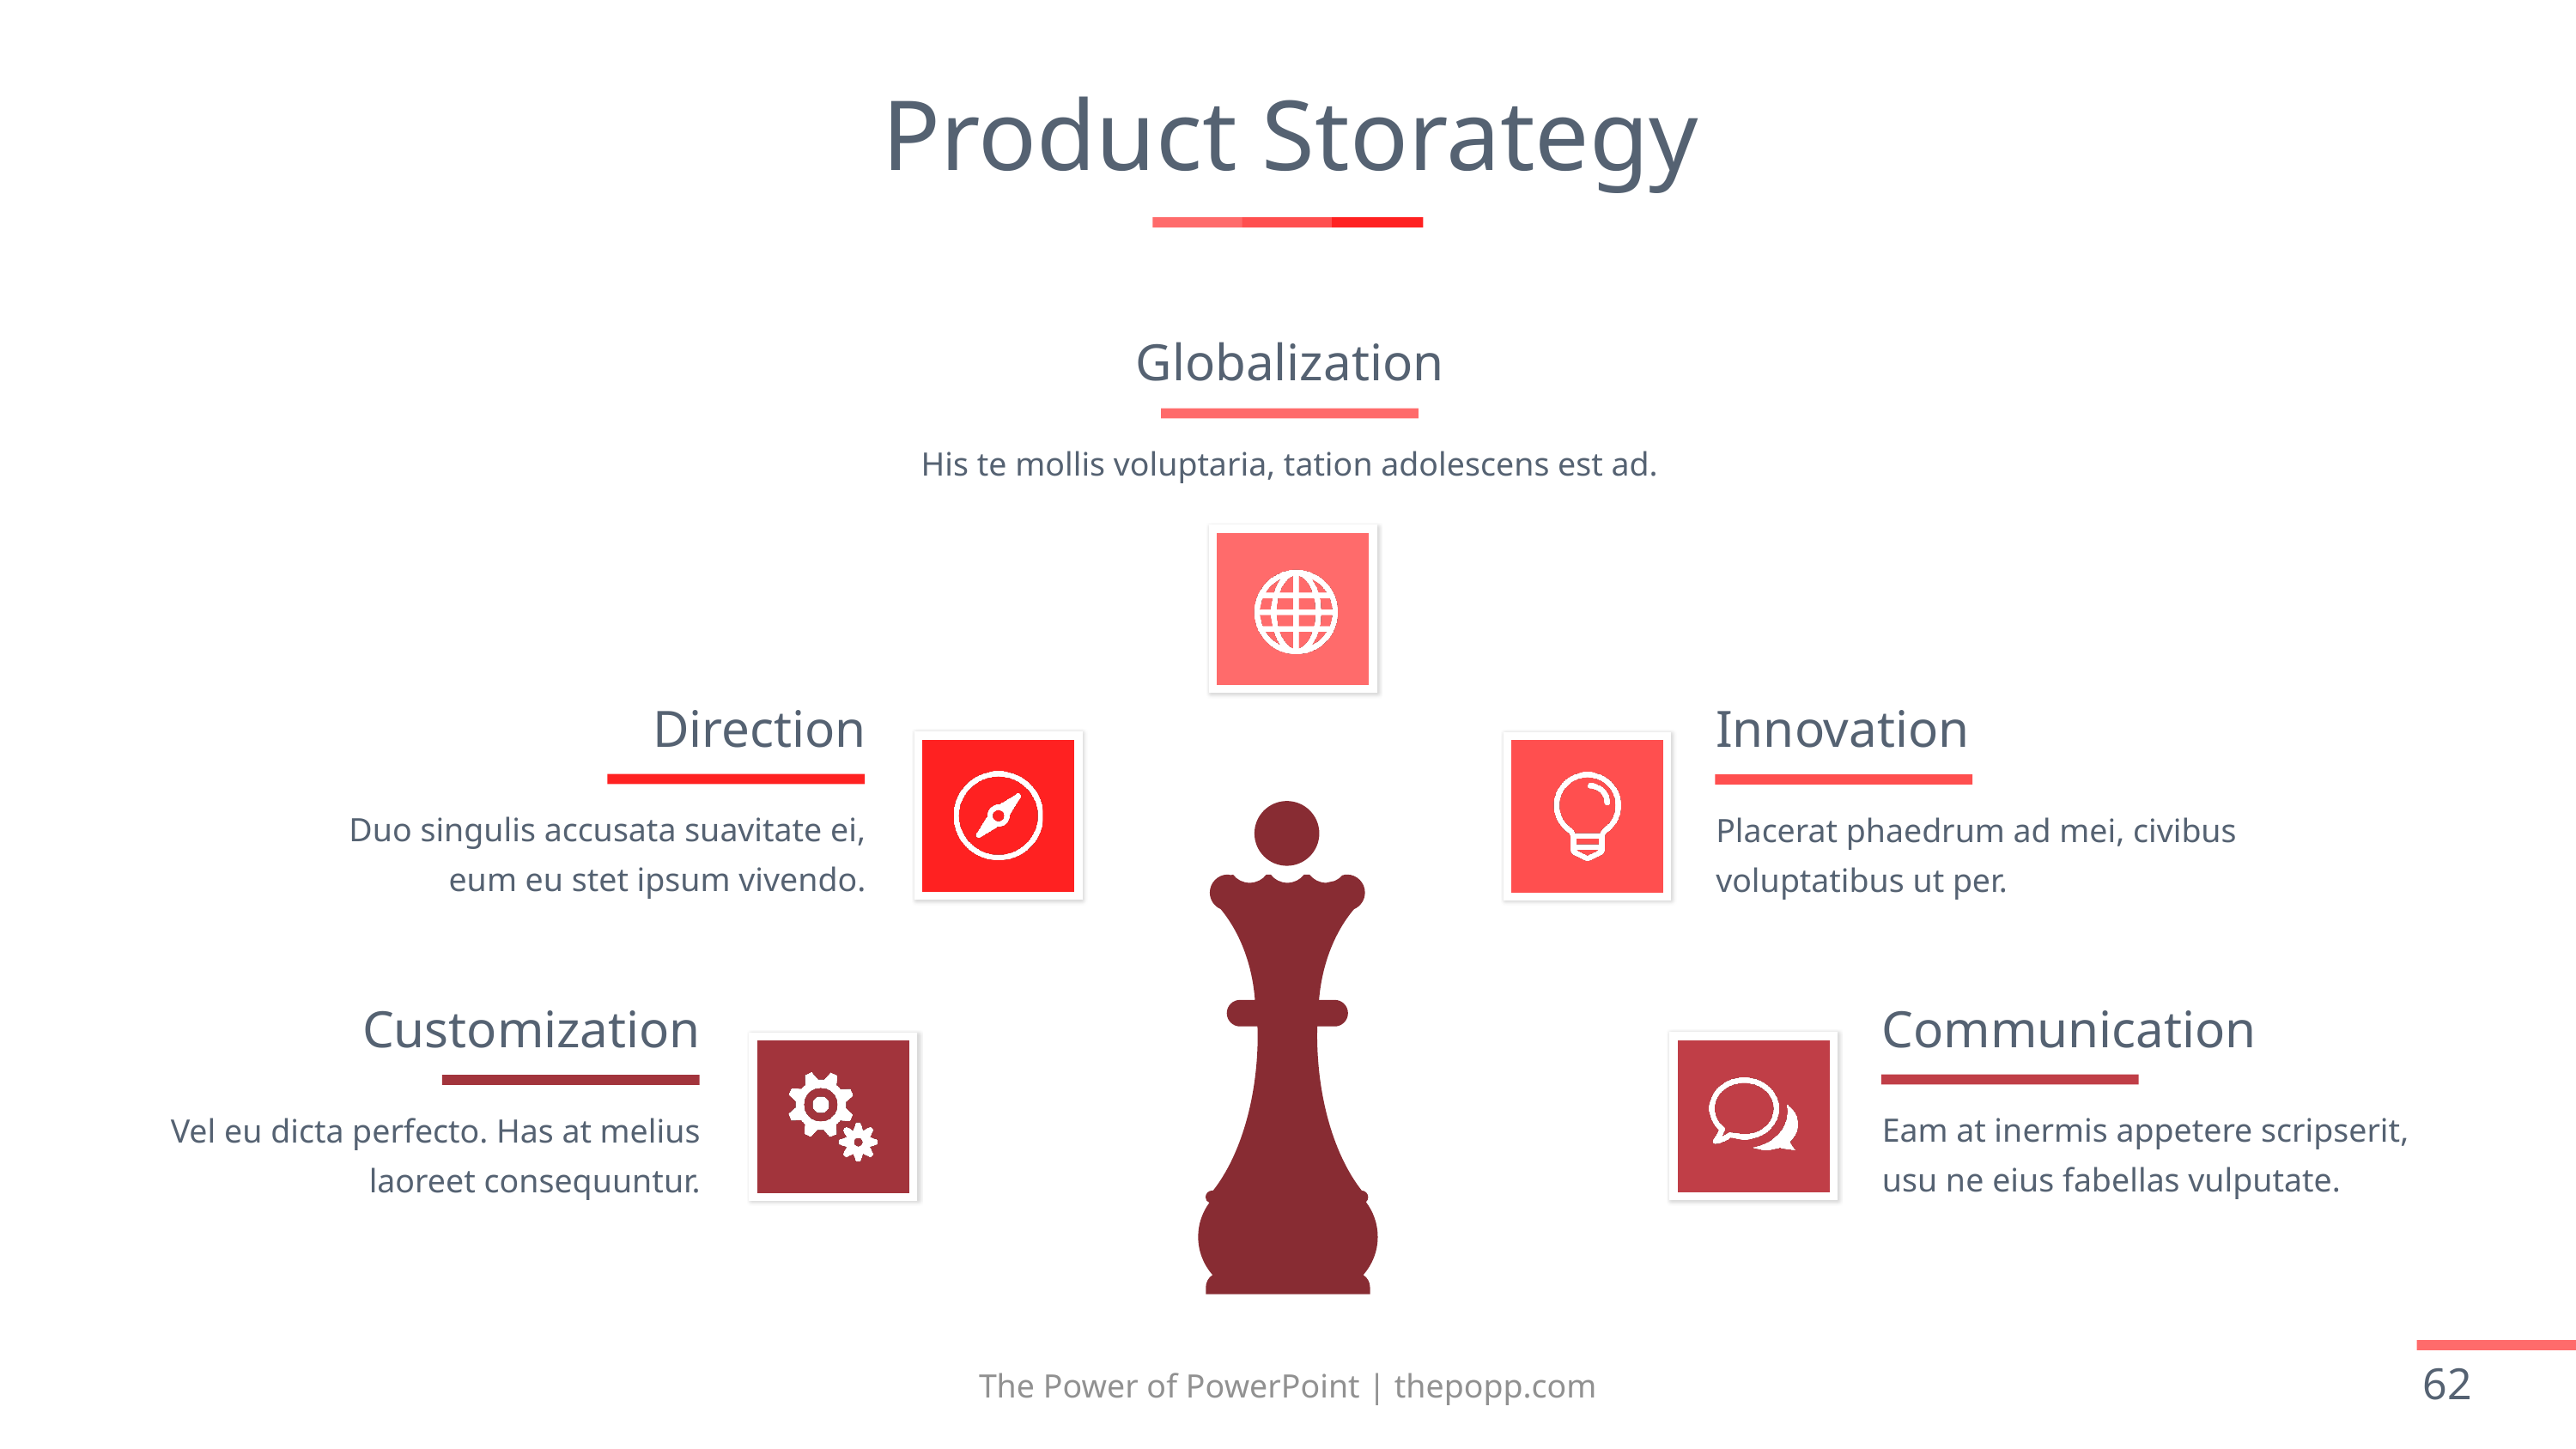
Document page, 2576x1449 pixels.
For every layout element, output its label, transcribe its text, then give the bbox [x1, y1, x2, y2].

list Globalization [867, 308, 1713, 414]
picture [1709, 1071, 1798, 1161]
title Product Storategy [69, 49, 2512, 230]
picture [788, 1072, 878, 1161]
list Innovation [1703, 675, 2302, 780]
list Direction [280, 674, 879, 779]
list Vel eu dicta perfecto. Has at melius laoreet consequuntur. [114, 1092, 714, 1247]
picture [1542, 772, 1632, 861]
picture [953, 771, 1043, 860]
footer The Power of PowerPoint | thepopp.com [853, 1349, 1723, 1427]
list Duo singulis accusata suavitate ei, eum eu stet ipsum vivendo. [280, 791, 879, 946]
list Communication [1868, 974, 2469, 1080]
slide_number 62 [2409, 1351, 2576, 1421]
list Placerat phaedrum ad mei, civibus voluptatibus ut per. [1703, 791, 2302, 947]
picture [1249, 564, 1338, 654]
list Eam at inermis appetere scripserit, usu ne eius fabellas vulputate. [1868, 1091, 2469, 1246]
list Customization [114, 975, 714, 1081]
list His te mollis voluptaria, tation adolescens est ad. [867, 425, 1713, 509]
